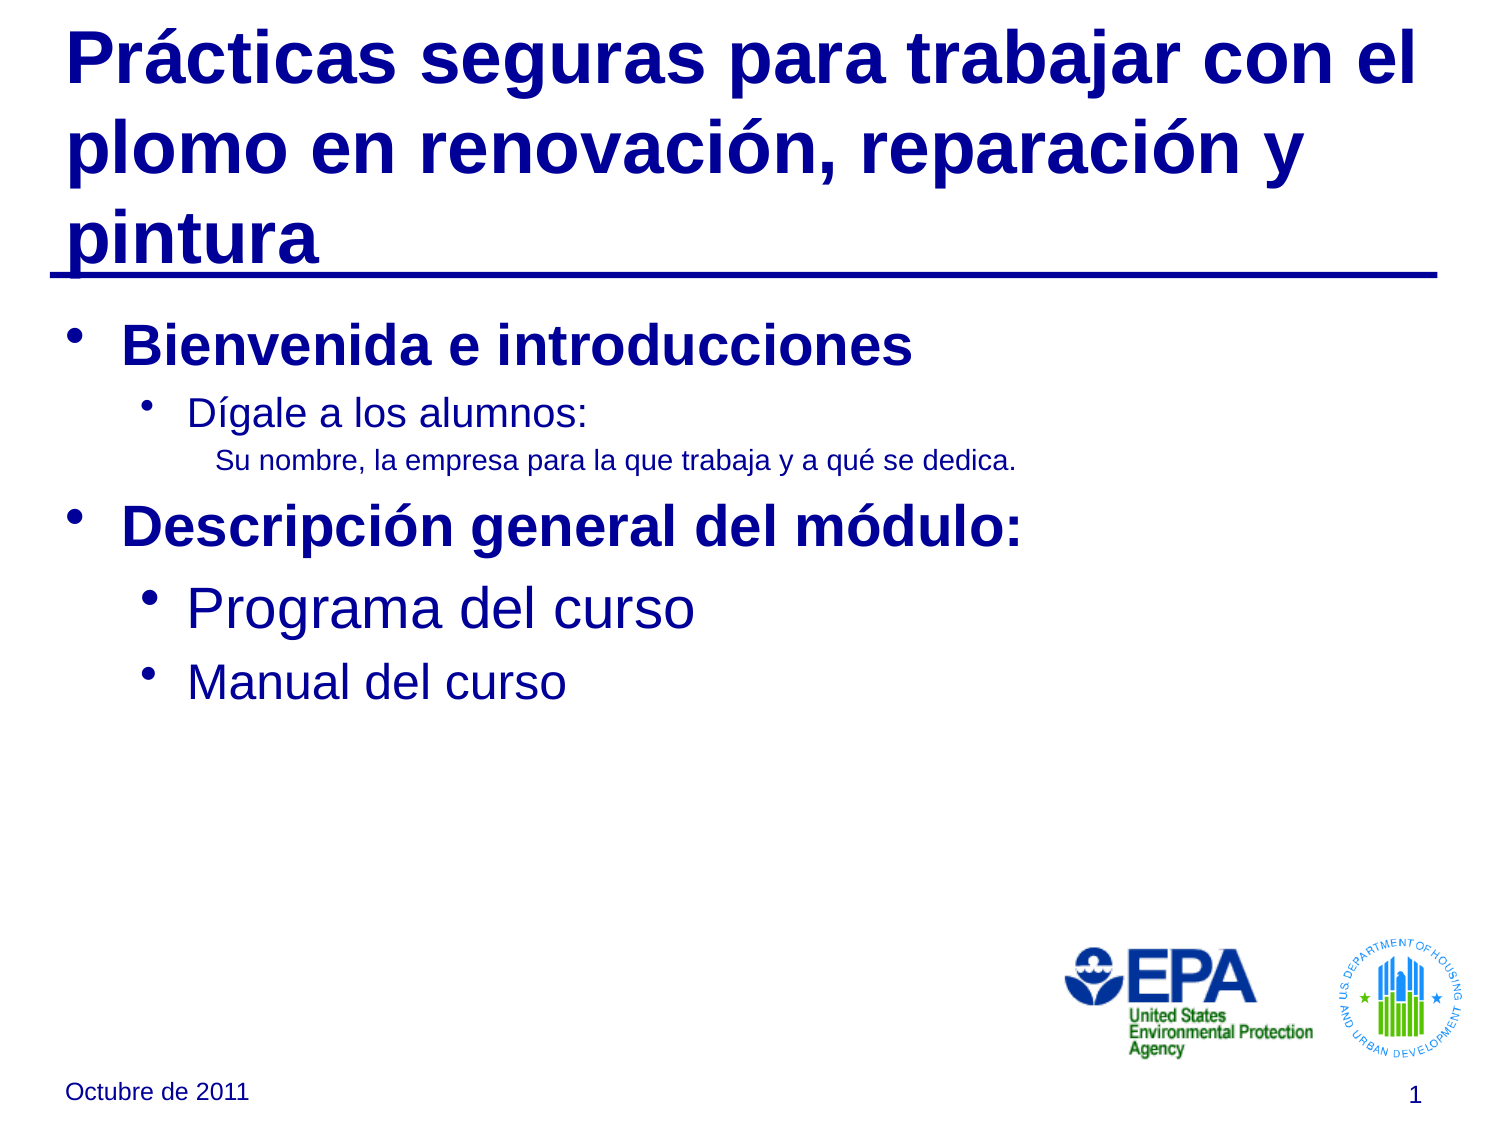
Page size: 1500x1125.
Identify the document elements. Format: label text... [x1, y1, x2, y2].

list Bienvenida e introducciones Dígale a los alumnos: Su nombre, la empresa para la que trabaja y a qué se dedica. Descripción general del módulo: Programa del curso Manual del curso [49, 299, 1438, 976]
title Prácticas seguras para trabajar con el plomo en renovación, reparación y pintura [49, 49, 1463, 238]
slide_number Octubre de 2011 [49, 1049, 363, 1125]
slide_number 1 [1124, 1049, 1438, 1125]
picture [1062, 976, 1319, 1064]
picture [1337, 937, 1463, 1059]
